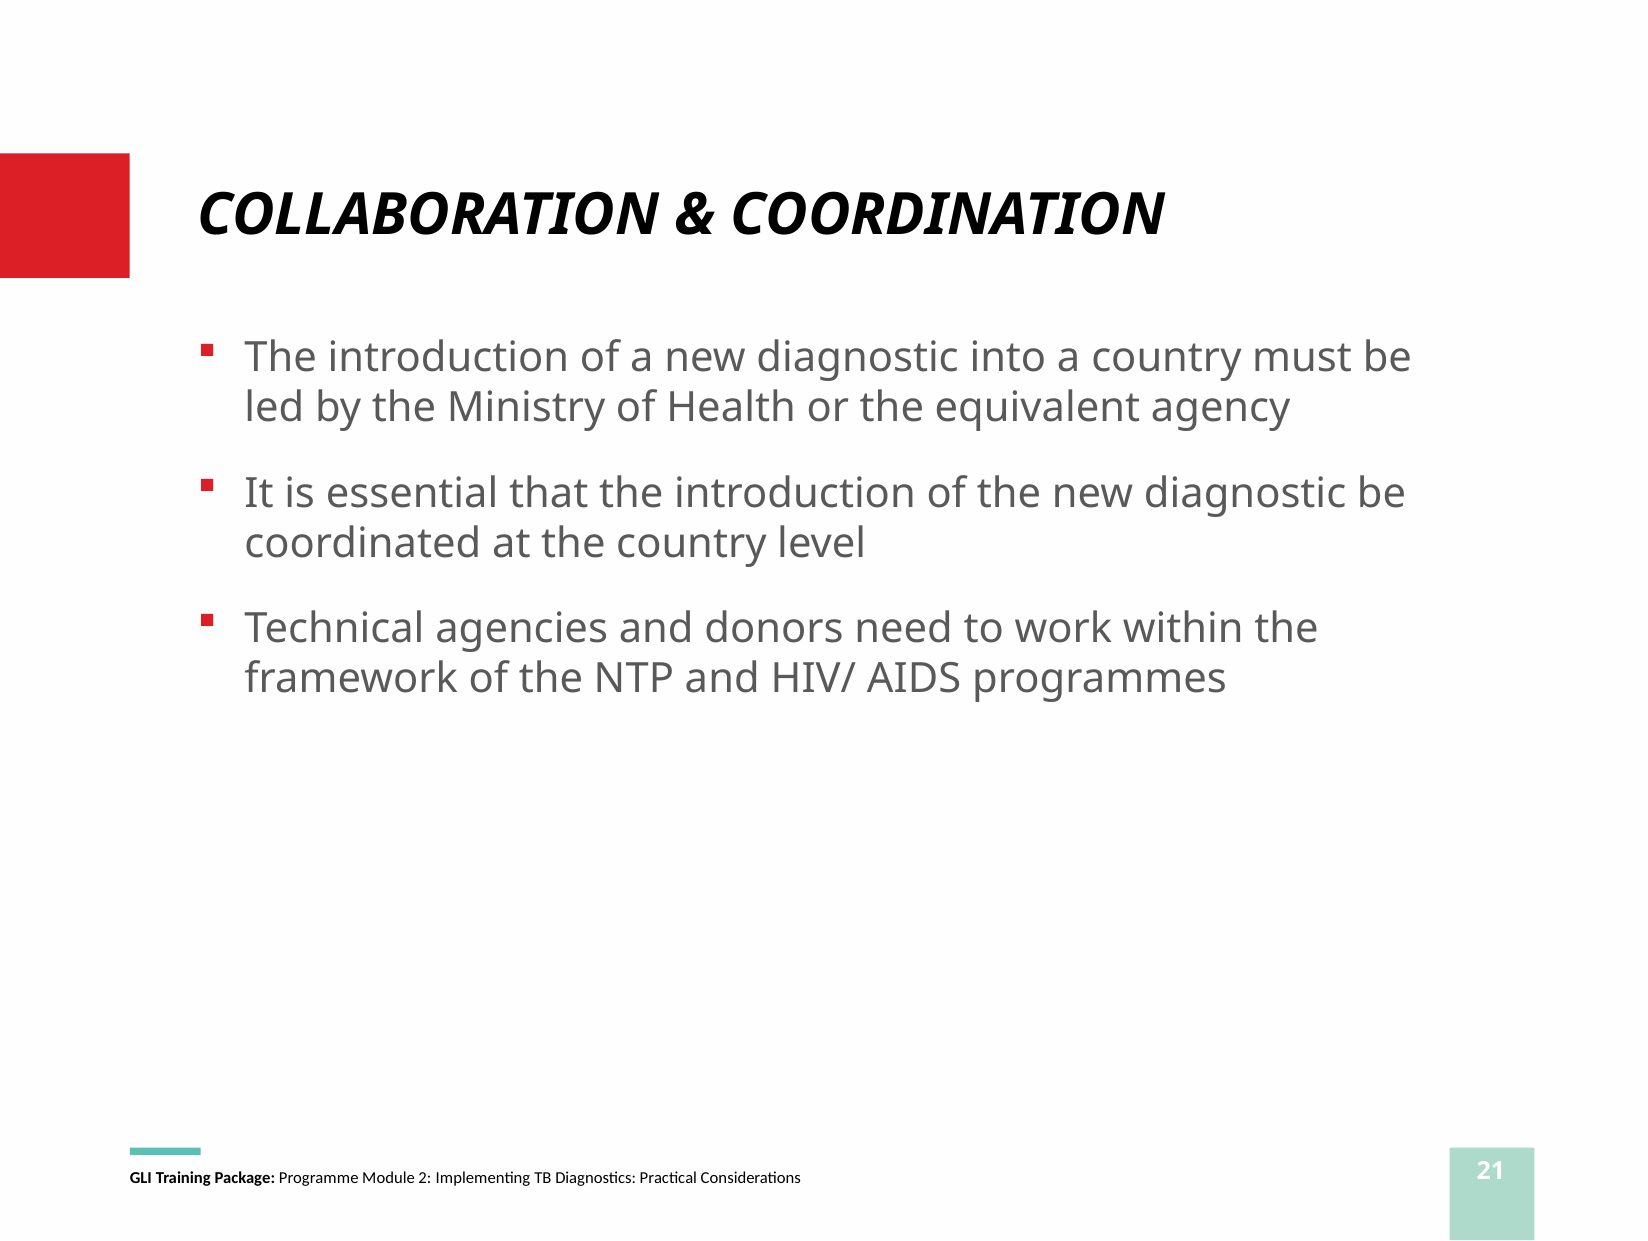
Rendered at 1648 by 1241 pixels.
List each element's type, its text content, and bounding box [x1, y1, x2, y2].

title COLLABORATION & COORDINATION [197, 153, 1450, 278]
list The introduction of a new diagnostic into a country must be led by the Ministry of Health or the equivalent agency It is essential that the introduction of the new diagnostic be coordinated at the country level Technical agencies and donors need to work within the framework of the NTP and HIV/ AIDS programmes [197, 330, 1450, 1087]
